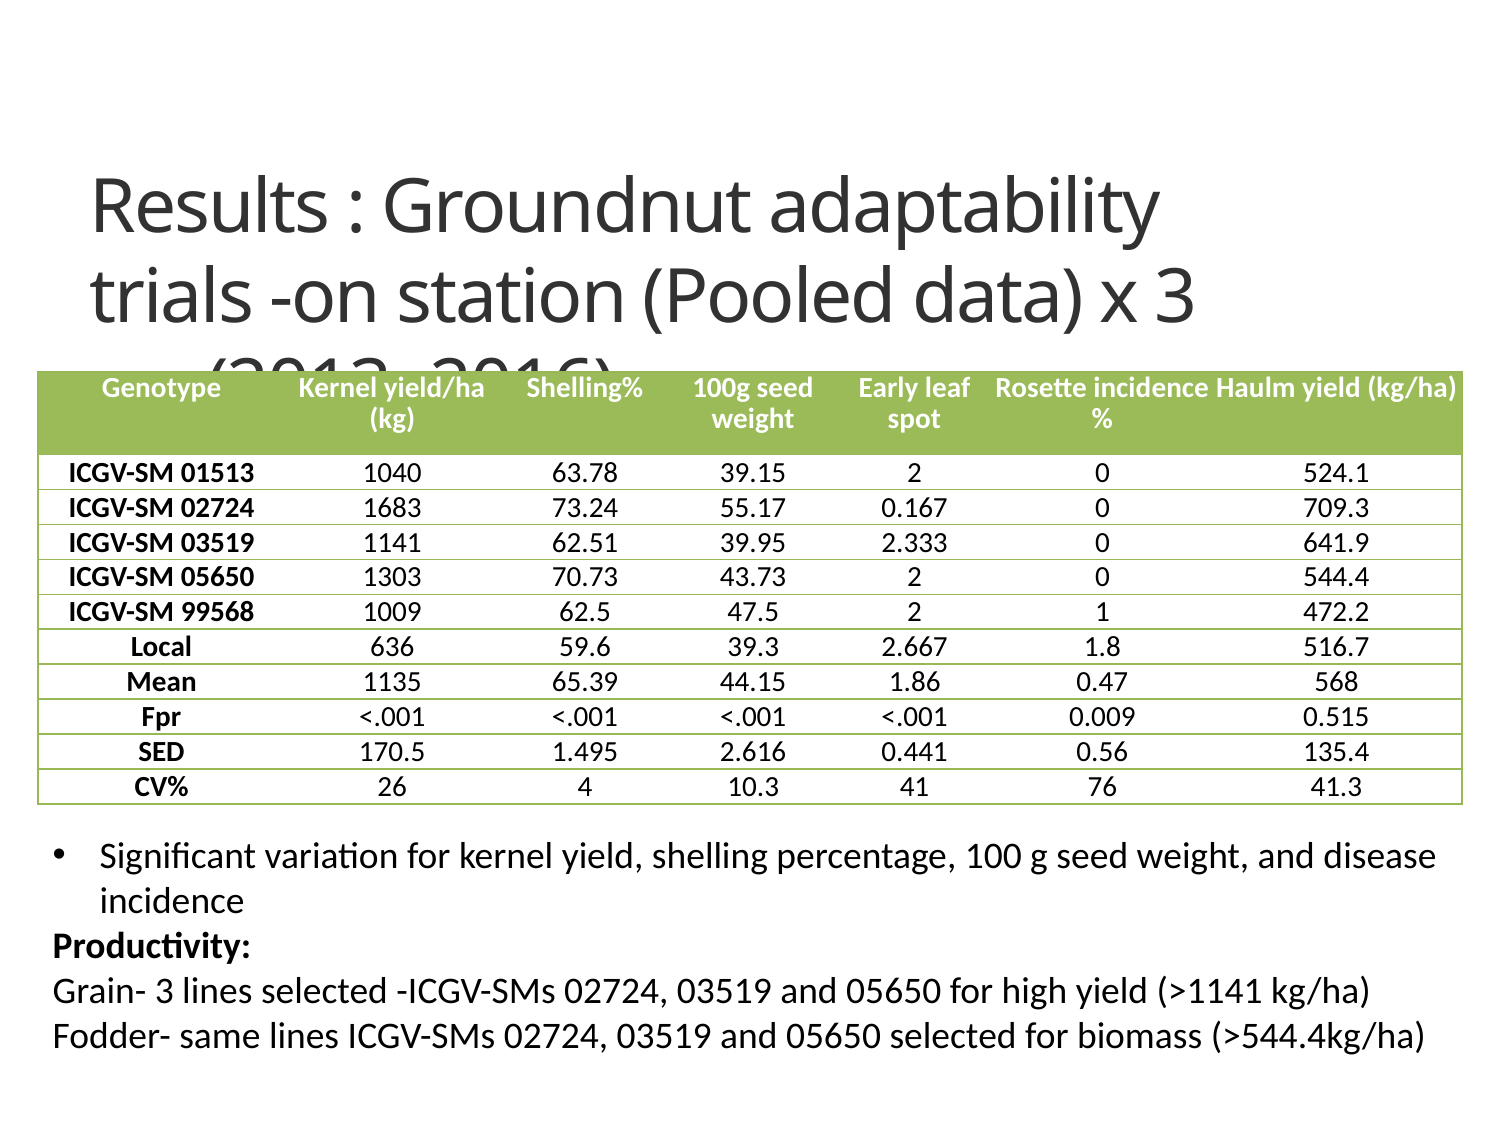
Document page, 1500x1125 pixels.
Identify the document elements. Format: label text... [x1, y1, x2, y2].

table_cell <.001 [499, 700, 671, 733]
title Results : Groundnut adaptability trials -on station (Pooled data) x 3 yrs (2013- 2016) [75, 149, 1325, 300]
table_cell 2 [835, 455, 994, 489]
table_cell 10.3 [671, 770, 835, 803]
table_header 100g seed weight [671, 373, 835, 454]
table_cell 568 [1211, 665, 1461, 698]
table_cell 26 [285, 770, 499, 803]
table_cell Local [39, 630, 285, 663]
table_cell 62.51 [499, 525, 671, 559]
table_cell 0.56 [994, 735, 1211, 768]
table_header Genotype [39, 373, 285, 454]
table_cell <.001 [671, 700, 835, 733]
table_cell 170.5 [285, 735, 499, 768]
table_cell 544.4 [1211, 560, 1461, 594]
table_cell 709.3 [1211, 490, 1461, 524]
table_cell ICGV-SM 03519 [39, 525, 285, 559]
table_cell 1.495 [499, 735, 671, 768]
table_cell 41.3 [1211, 770, 1461, 803]
table_cell 1 [994, 595, 1211, 628]
table_cell 44.15 [671, 665, 835, 698]
table_cell 1683 [285, 490, 499, 524]
table_cell Fpr [39, 700, 285, 733]
table_cell 59.6 [499, 630, 671, 663]
table_cell 43.73 [671, 560, 835, 594]
table_cell 0.167 [835, 490, 994, 524]
table_cell ICGV-SM 05650 [39, 560, 285, 594]
table_header Rosette incidence % [994, 373, 1211, 454]
table_cell 47.5 [671, 595, 835, 628]
table_cell 2 [835, 595, 994, 628]
table_cell 2 [835, 560, 994, 594]
table_cell ICGV-SM 02724 [39, 490, 285, 524]
table_cell 39.3 [671, 630, 835, 663]
table_cell 0.009 [994, 700, 1211, 733]
table_cell 516.7 [1211, 630, 1461, 663]
table_cell 0 [994, 490, 1211, 524]
table_cell 63.78 [499, 455, 671, 489]
table_cell ICGV-SM 99568 [39, 595, 285, 628]
table_cell 1135 [285, 665, 499, 698]
table_header Shelling% [499, 373, 671, 454]
table_cell 0 [994, 525, 1211, 559]
table_cell 0 [994, 455, 1211, 489]
table_cell <.001 [835, 700, 994, 733]
table_cell 135.4 [1211, 735, 1461, 768]
table_cell 1040 [285, 455, 499, 489]
table_cell 2.333 [835, 525, 994, 559]
table_cell 524.1 [1211, 455, 1461, 489]
table_cell 0.515 [1211, 700, 1461, 733]
table_header Kernel yield/ha (kg) [285, 373, 499, 454]
table_cell 636 [285, 630, 499, 663]
table_cell 1.86 [835, 665, 994, 698]
table_cell 39.95 [671, 525, 835, 559]
table_cell 641.9 [1211, 525, 1461, 559]
table_cell CV% [39, 770, 285, 803]
table_cell 0 [994, 560, 1211, 594]
table_cell 0.441 [835, 735, 994, 768]
table_cell <.001 [285, 700, 499, 733]
table_cell 65.39 [499, 665, 671, 698]
table_cell 4 [499, 770, 671, 803]
table_cell 1303 [285, 560, 499, 594]
table_cell Mean [39, 665, 285, 698]
table_cell ICGV-SM 01513 [39, 455, 285, 489]
table_cell 55.17 [671, 490, 835, 524]
table_cell 472.2 [1211, 595, 1461, 628]
table_cell SED [39, 735, 285, 768]
table_cell 70.73 [499, 560, 671, 594]
table_cell 2.667 [835, 630, 994, 663]
text_box Significant variation for kernel yield, shelling percentage, 100 g seed weight, and disease incidence Productivity: Grain- 3 lines selected -ICGV-SMs 02724, 03519 and 05650 for high yield (>1141 kg/ha) Fodder- same lines ICGV-SMs 02724, 03519 and 05650 selected for biomass (>544.4kg/ha) [38, 823, 1462, 1063]
table_cell 62.5 [499, 595, 671, 628]
table_cell 39.15 [671, 455, 835, 489]
table_cell 73.24 [499, 490, 671, 524]
table_header Haulm yield (kg/ha) [1211, 373, 1461, 454]
table_header Early leaf spot [835, 373, 994, 454]
table_cell 0.47 [994, 665, 1211, 698]
table_cell 1009 [285, 595, 499, 628]
table_cell 76 [994, 770, 1211, 803]
table_cell 2.616 [671, 735, 835, 768]
table_cell 41 [835, 770, 994, 803]
table_cell 1141 [285, 525, 499, 559]
table_cell 1.8 [994, 630, 1211, 663]
